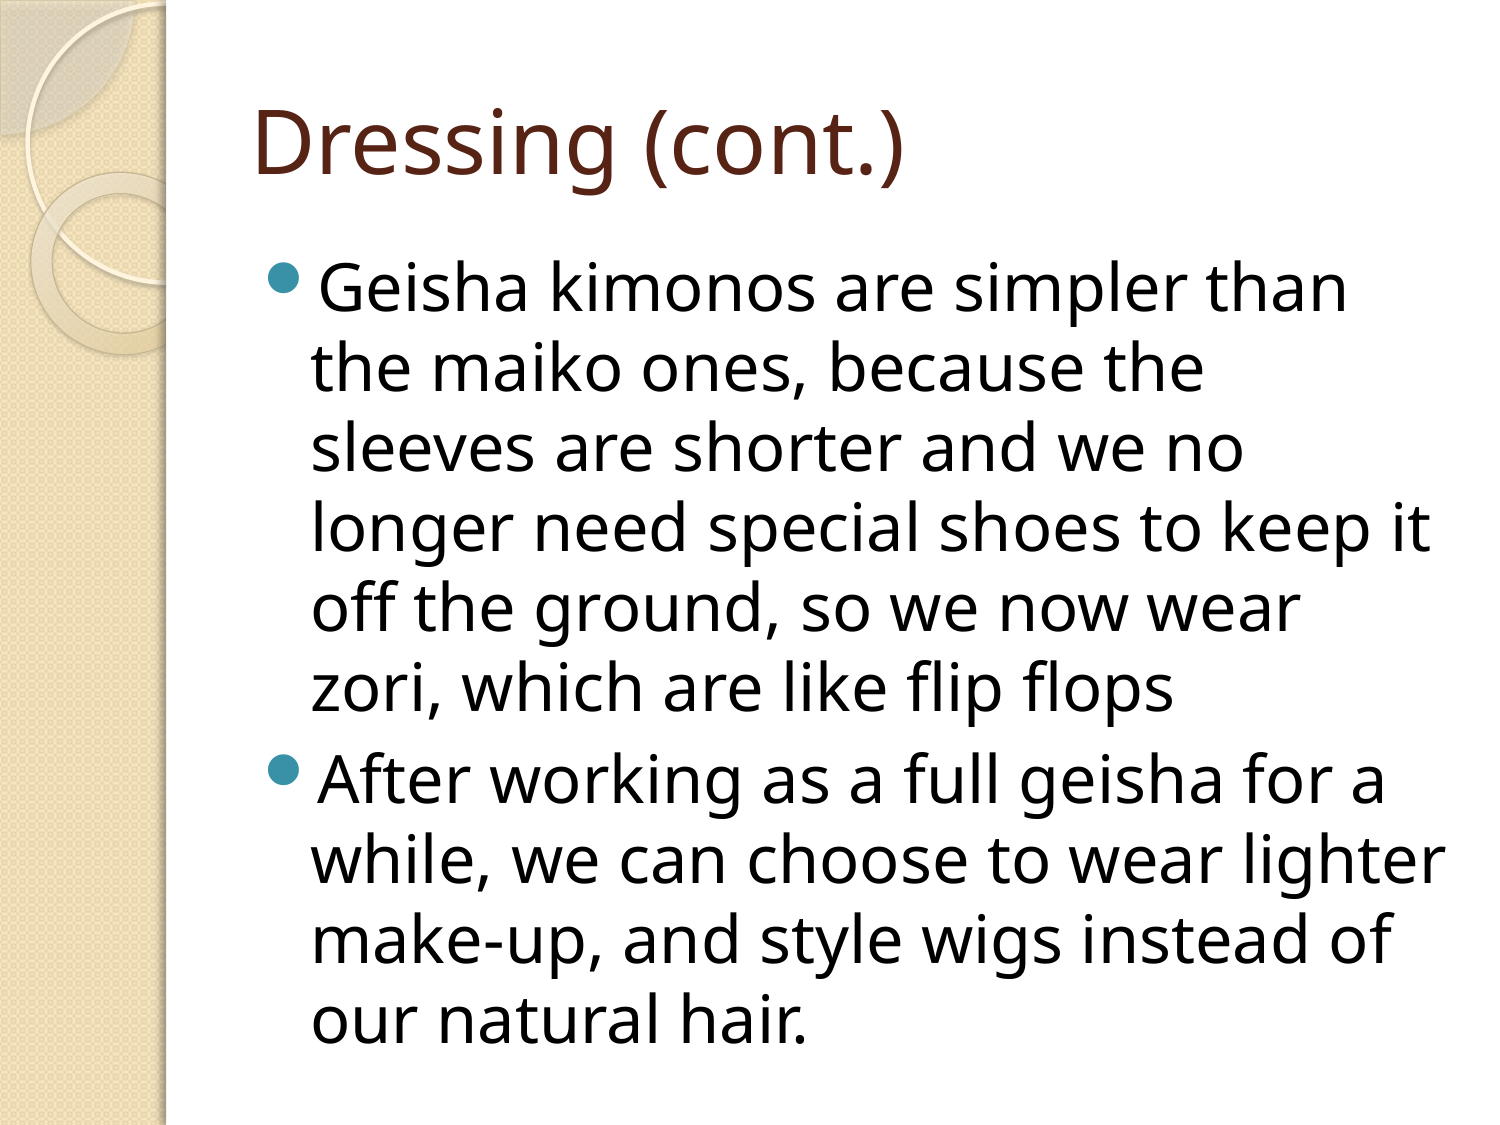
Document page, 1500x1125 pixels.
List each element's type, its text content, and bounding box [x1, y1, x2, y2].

list Geisha kimonos are simpler than the maiko ones, because the sleeves are shorter and we no longer need special shoes to keep it off the ground, so we now wear zori, which are like flip flops After working as a full geisha for a while, we can choose to wear lighter make-up, and style wigs instead of our natural hair. [235, 237, 1466, 1025]
title Dressing (cont.) [235, 45, 1466, 233]
